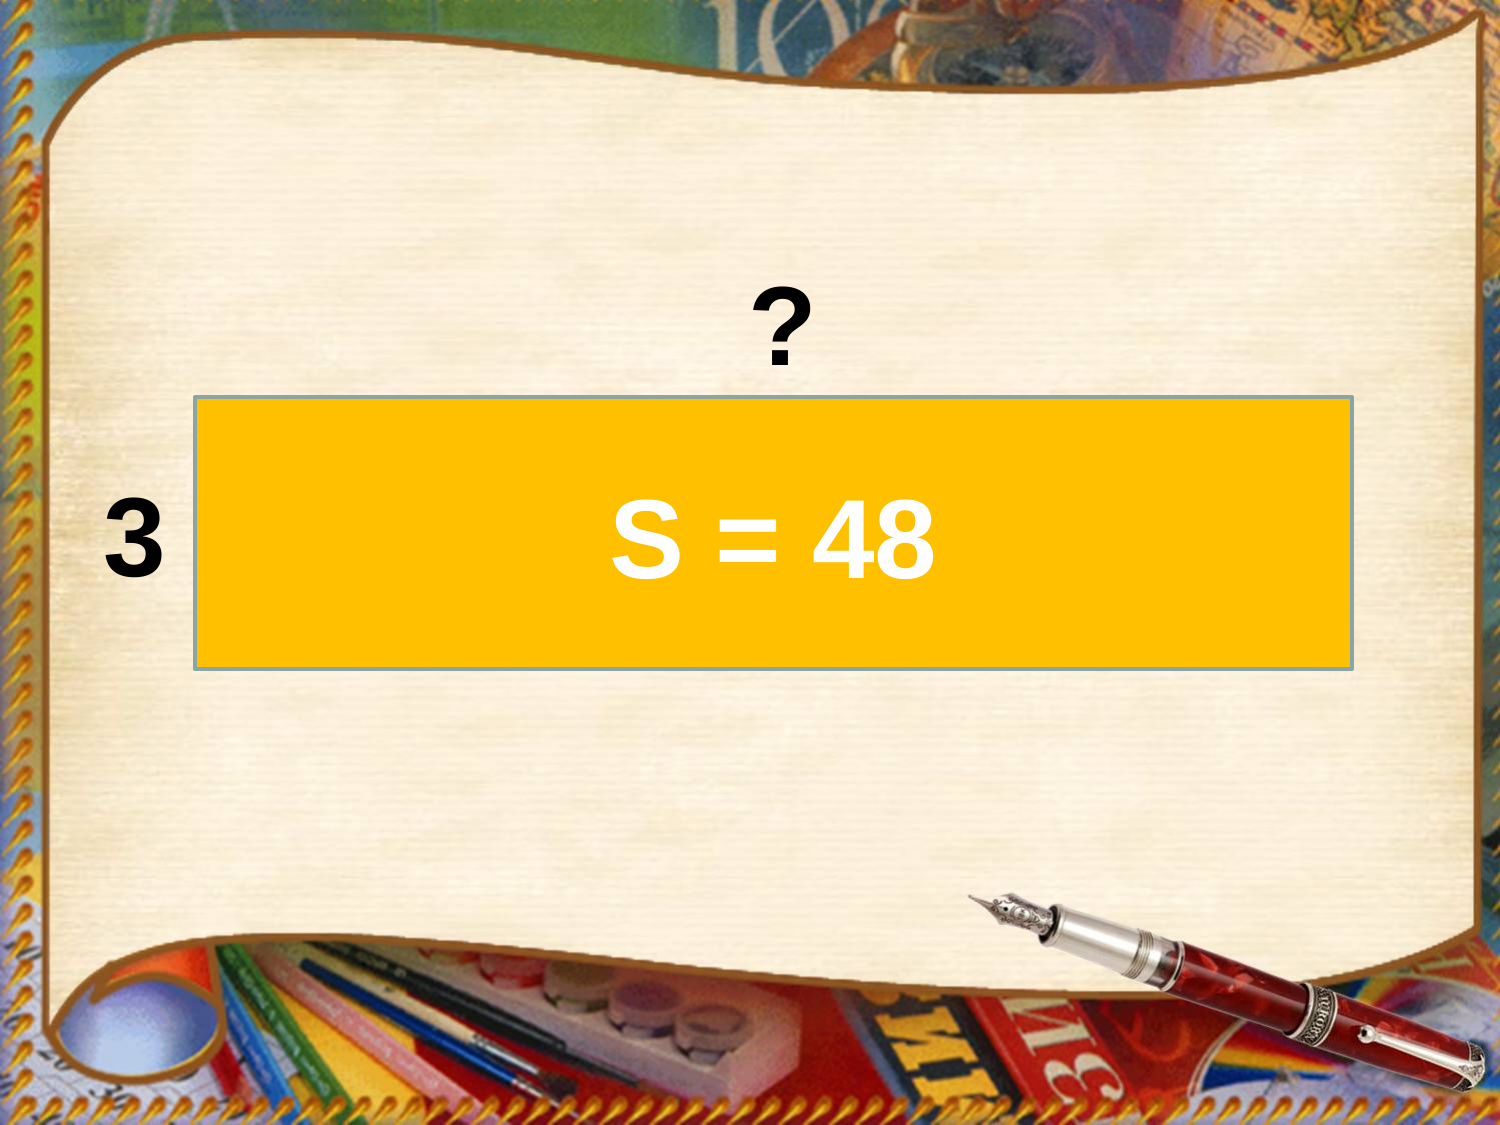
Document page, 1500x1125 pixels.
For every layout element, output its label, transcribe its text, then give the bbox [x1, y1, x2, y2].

text_box 3 [89, 456, 182, 606]
text_box ? [702, 245, 832, 396]
picture [0, 0, 1500, 1125]
text_box S = 48 [193, 395, 1354, 671]
